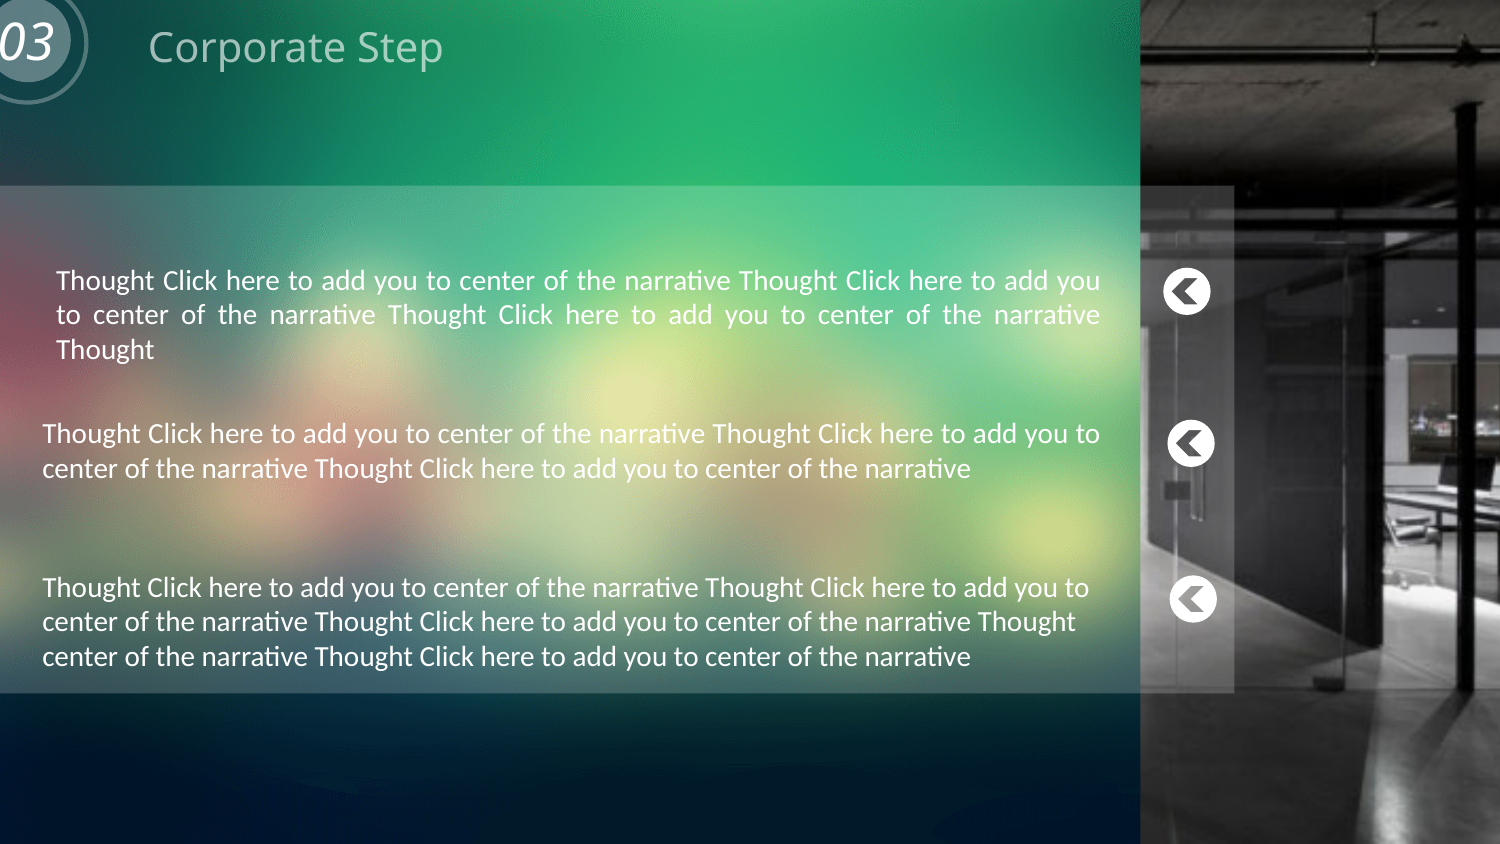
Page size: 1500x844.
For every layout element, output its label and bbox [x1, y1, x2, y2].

text_box [0, 0, 1500, 844]
